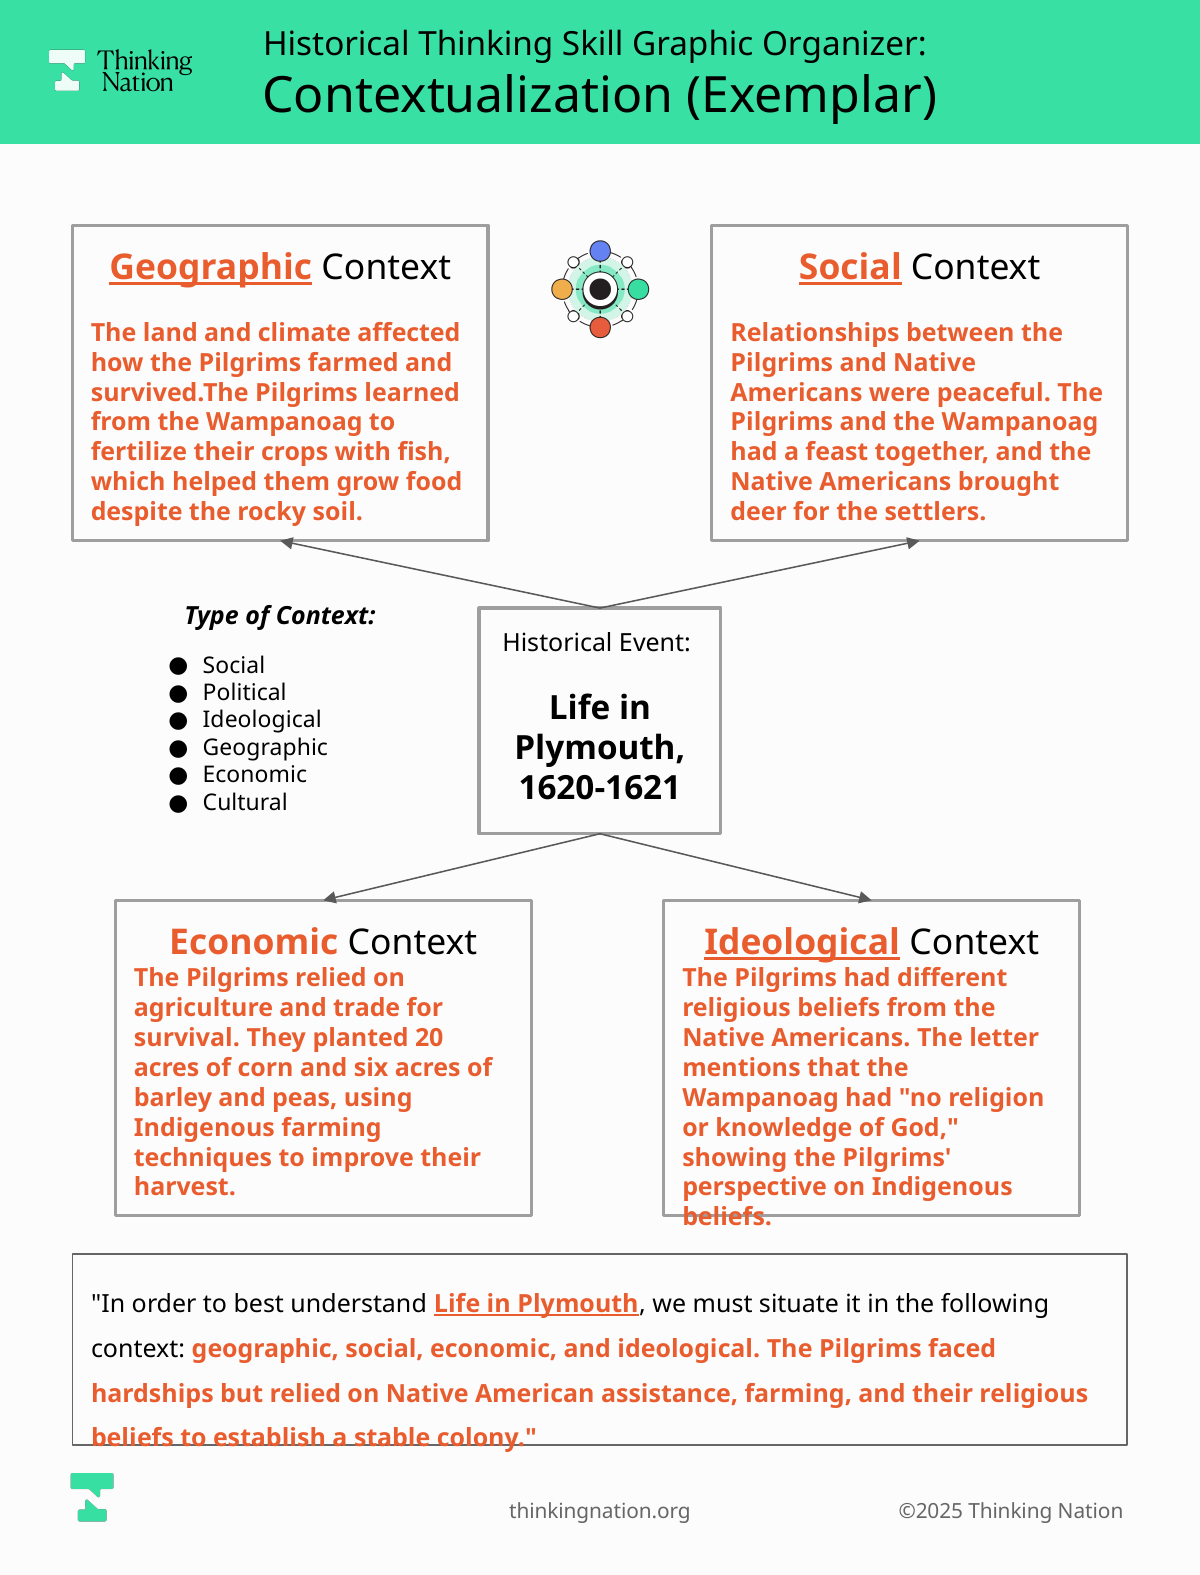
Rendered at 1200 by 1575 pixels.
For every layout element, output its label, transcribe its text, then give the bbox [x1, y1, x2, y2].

text_box Ideological Context The Pilgrims had different religious beliefs from the Native Americans. The letter mentions that the Wampanoag had "no religion or knowledge of God," showing the Pilgrims' perspective on Indigenous beliefs. [663, 900, 1080, 1216]
text_box Historical Event: Life in Plymouth, 1620-1621 [478, 618, 721, 832]
picture [58, 1463, 126, 1531]
text_box Type of Context: Social Political Ideological Geographic Economic Cultural [138, 580, 423, 834]
picture [33, 35, 197, 104]
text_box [323, 833, 598, 901]
text_box "In order to best understand Life in Plymouth, we must situate it in the following context: geographic, social, economic, and ideological. The Pilgrims faced hardships but relied on Native American assistance, farming, and their religious beliefs to establish a stable colony." [72, 1253, 1127, 1446]
text_box Social Context Relationships between the Pilgrims and Native Americans were peaceful. The Pilgrims and the Wampanoag had a feast together, and the Native Americans brought deer for the settlers. [711, 225, 1128, 541]
text_box Economic Context The Pilgrims relied on agriculture and trade for survival. They planted 20 acres of corn and six acres of barley and peas, using Indigenous farming techniques to improve their harvest. [115, 900, 532, 1216]
text_box thinkingnation.org [457, 1483, 742, 1532]
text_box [599, 540, 920, 609]
text_box Geographic Context The land and climate affected how the Pilgrims farmed and survived.The Pilgrims learned from the Wampanoag to fertilize their crops with fish, which helped them grow food despite the rocky soil. [72, 225, 489, 541]
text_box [599, 833, 872, 901]
text_box ©2025 Thinking Nation [854, 1483, 1139, 1532]
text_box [279, 540, 598, 609]
text_box Historical Thinking Skill Graphic Organizer: Contextualization (Exemplar) [0, 0, 1200, 144]
picture [536, 224, 664, 353]
